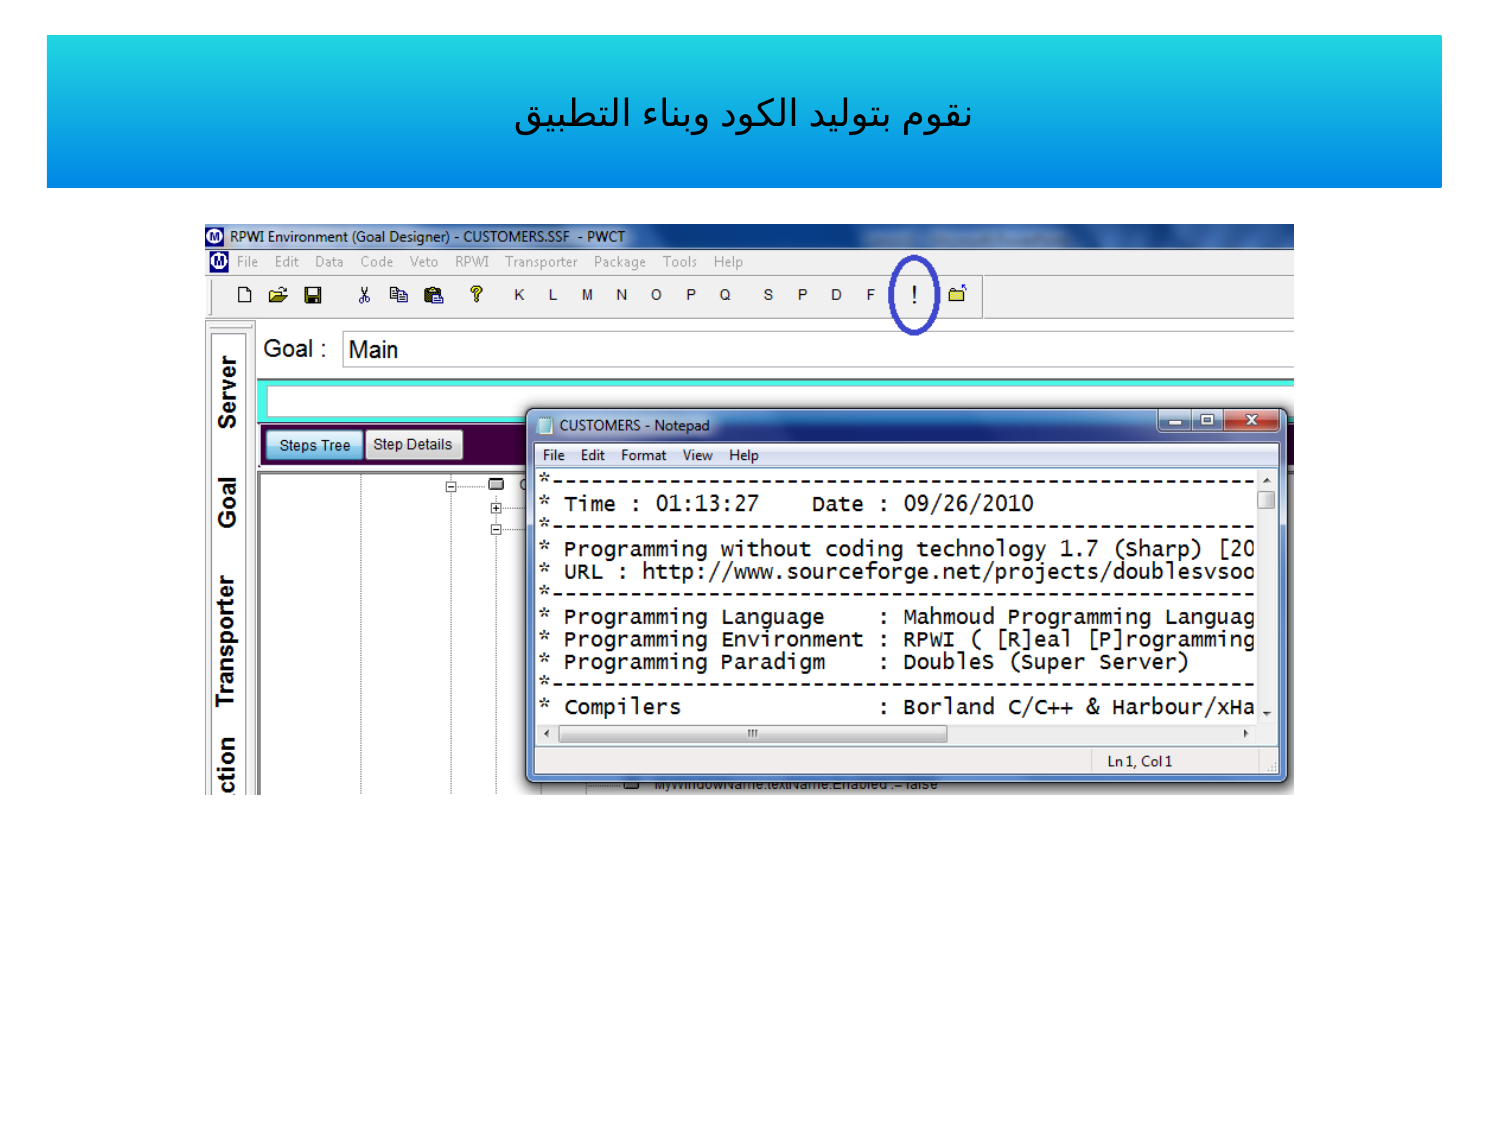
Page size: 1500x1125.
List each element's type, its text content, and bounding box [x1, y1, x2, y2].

picture [204, 224, 1294, 796]
title نقوم بتوليد الكود وبناء التطبيق [46, 35, 1442, 188]
